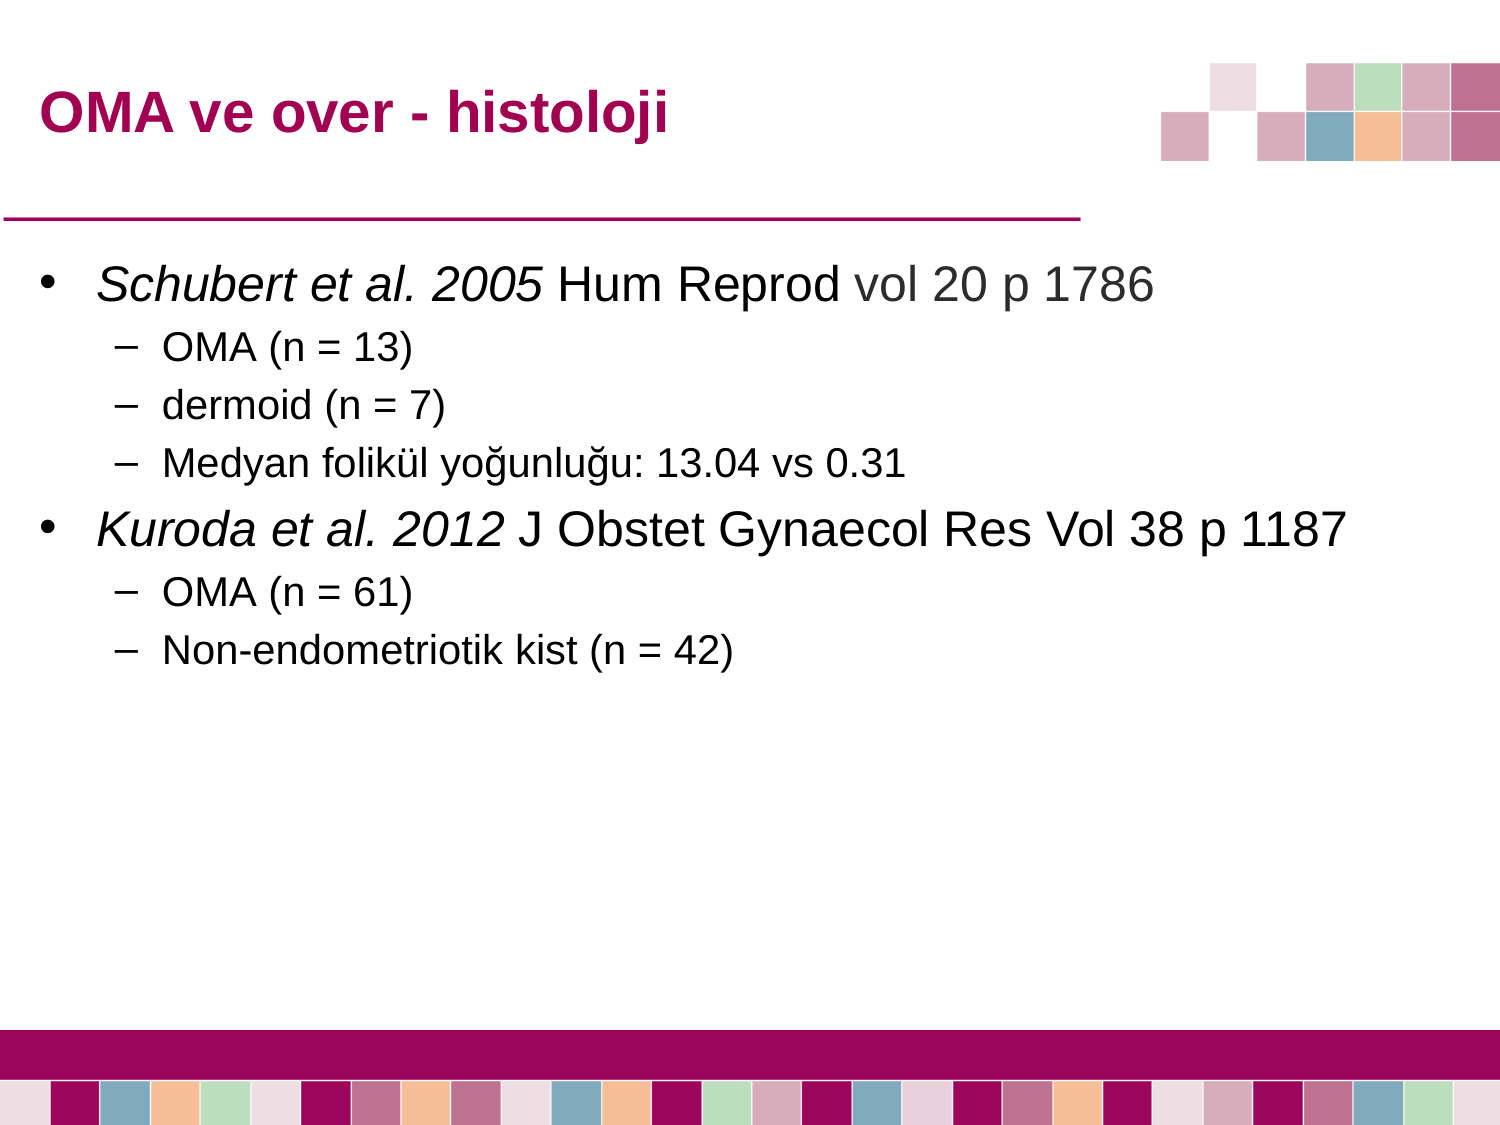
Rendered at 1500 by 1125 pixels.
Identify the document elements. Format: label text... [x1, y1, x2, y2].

list Schubert et al. 2005 Hum Reprod vol 20 p 1786 OMA (n = 13) dermoid (n = 7) Medyan folikül yoğunluğu: 13.04 vs 0.31 Kuroda et al. 2012 J Obstet Gynaecol Res Vol 38 p 1187 OMA (n = 61) Non-endometriotik kist (n = 42) [24, 243, 1476, 988]
title OMA ve over - histoloji [24, 12, 1138, 213]
picture [1149, 62, 1500, 161]
picture [0, 1030, 1500, 1125]
picture [0, 212, 1088, 227]
